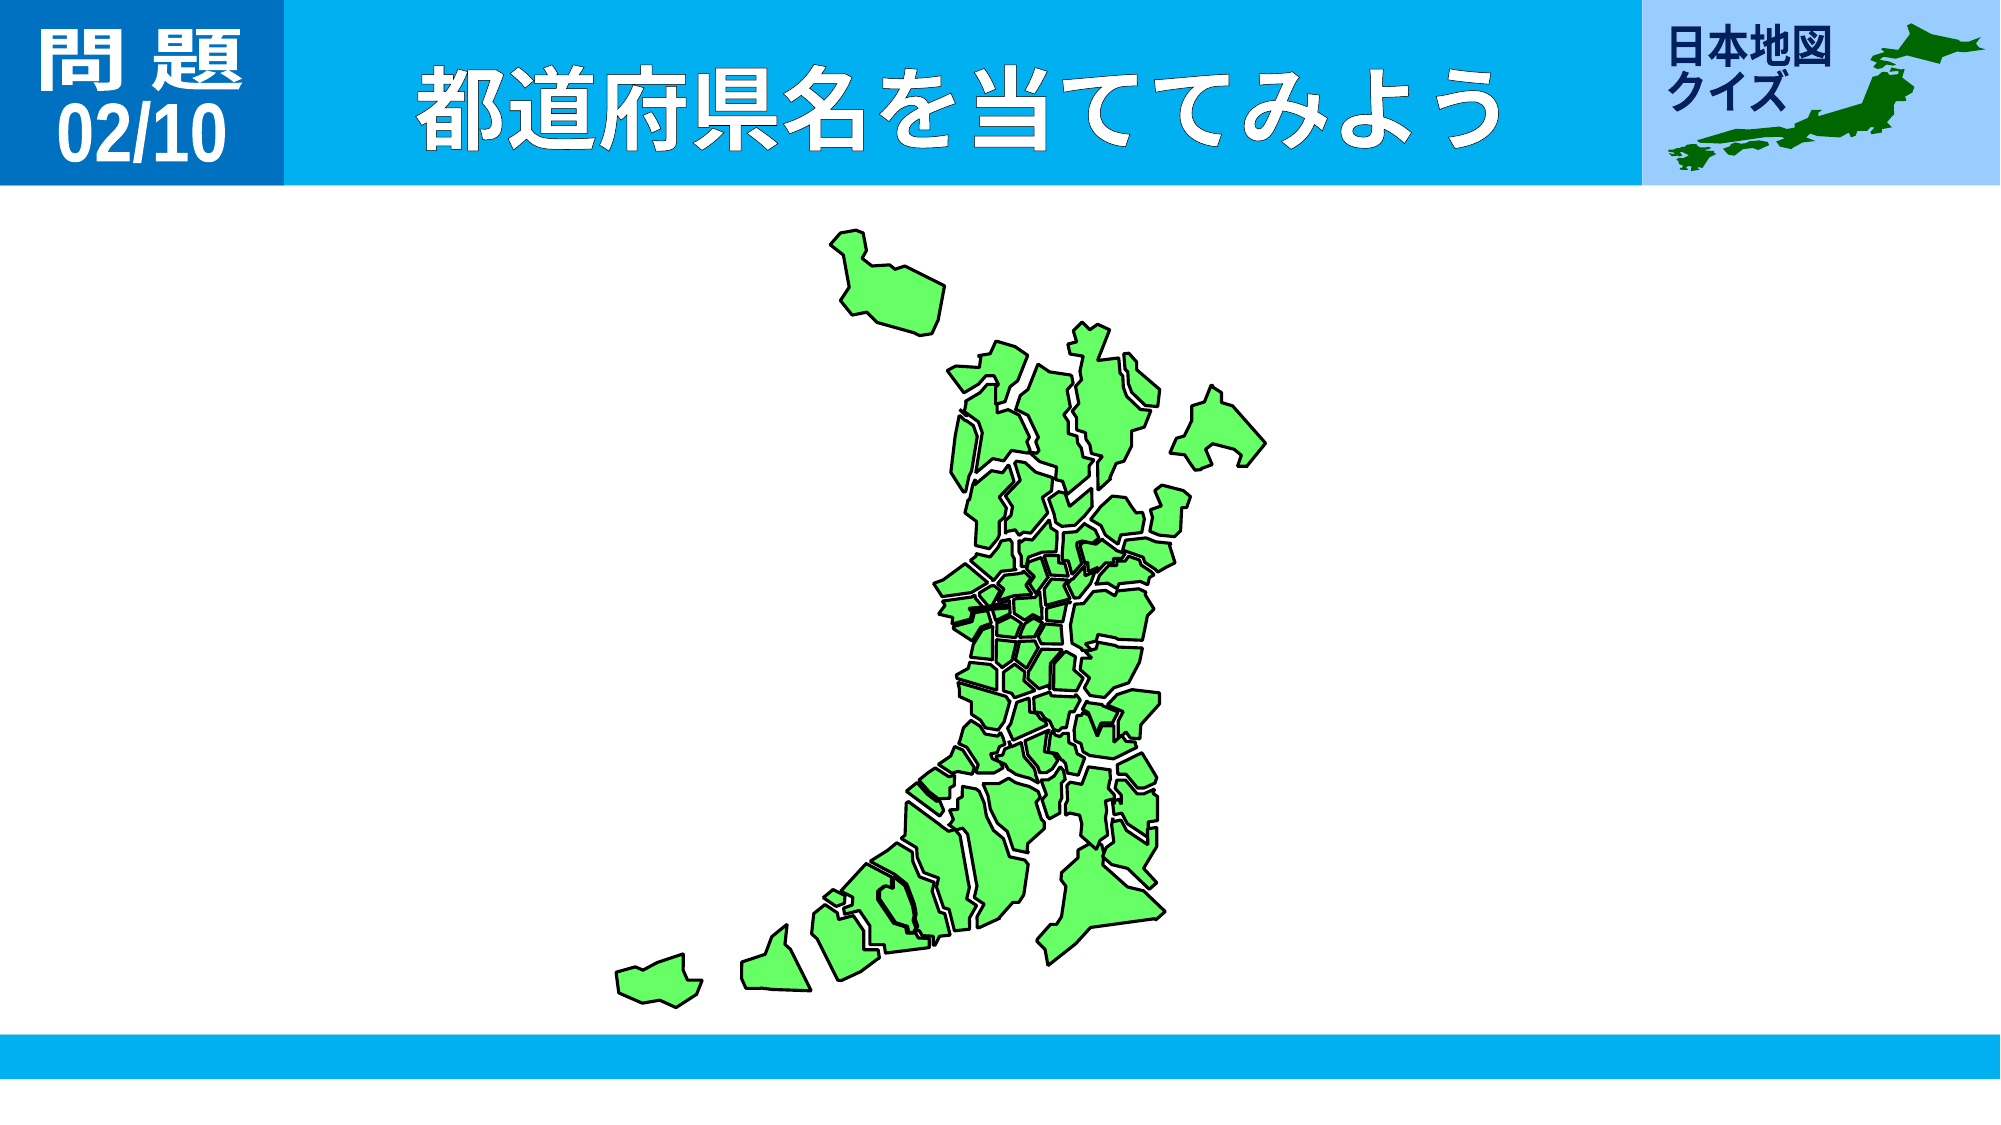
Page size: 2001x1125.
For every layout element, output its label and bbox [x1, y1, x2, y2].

text_box [615, 229, 1266, 1008]
text_box [0, 1034, 2000, 1079]
